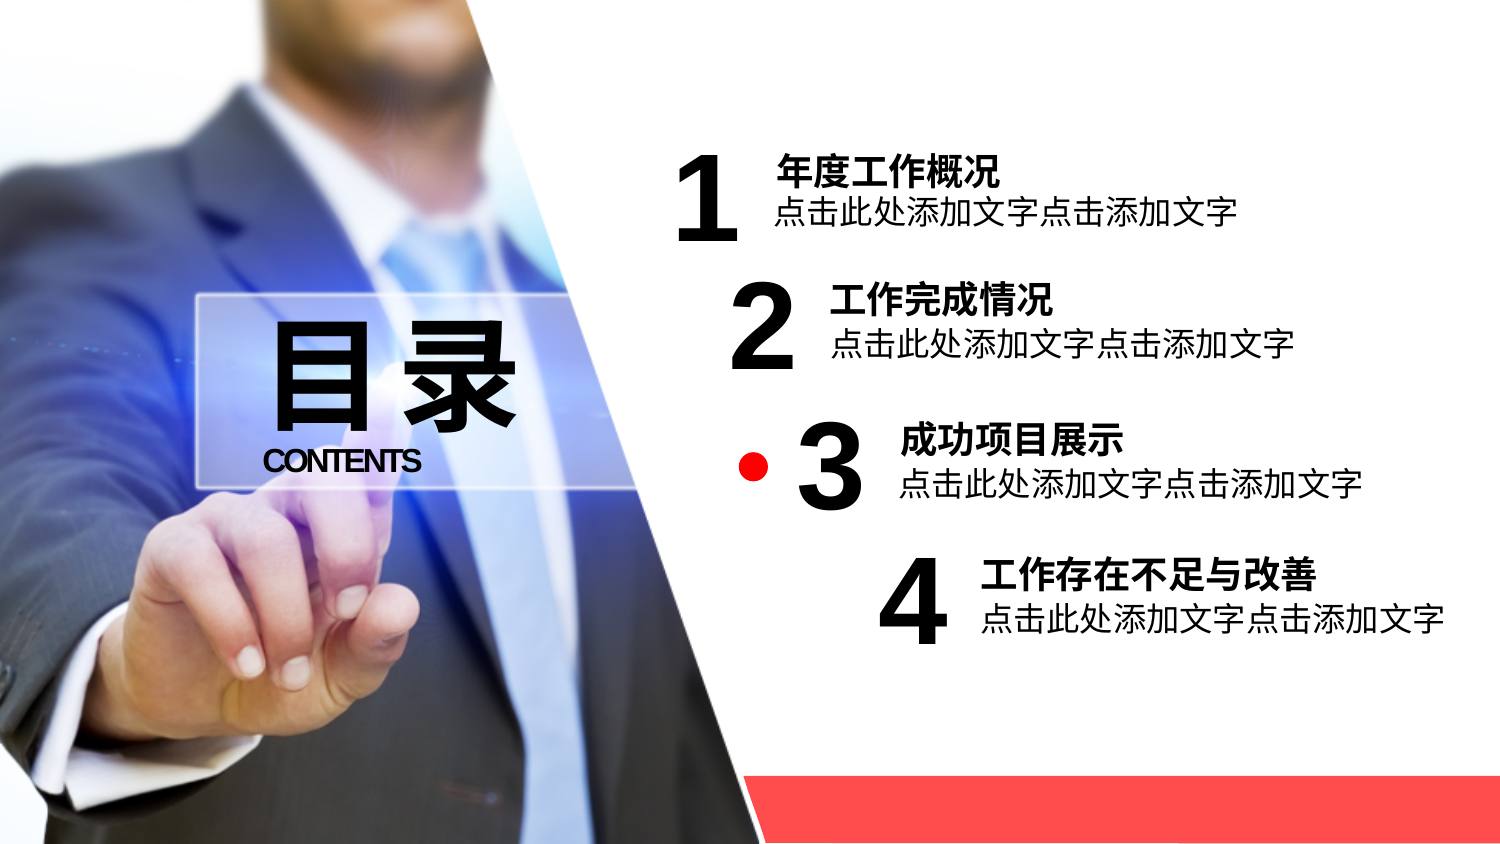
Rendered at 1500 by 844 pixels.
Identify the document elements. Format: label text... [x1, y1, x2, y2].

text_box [880, 408, 1383, 512]
text_box 4 [863, 511, 963, 677]
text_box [962, 543, 1465, 647]
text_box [812, 268, 1315, 373]
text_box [755, 139, 1258, 240]
text_box 3 [781, 377, 881, 543]
picture [0, 0, 769, 844]
text_box 2 [773, 248, 813, 403]
text_box [773, 775, 1500, 844]
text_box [237, 288, 546, 488]
